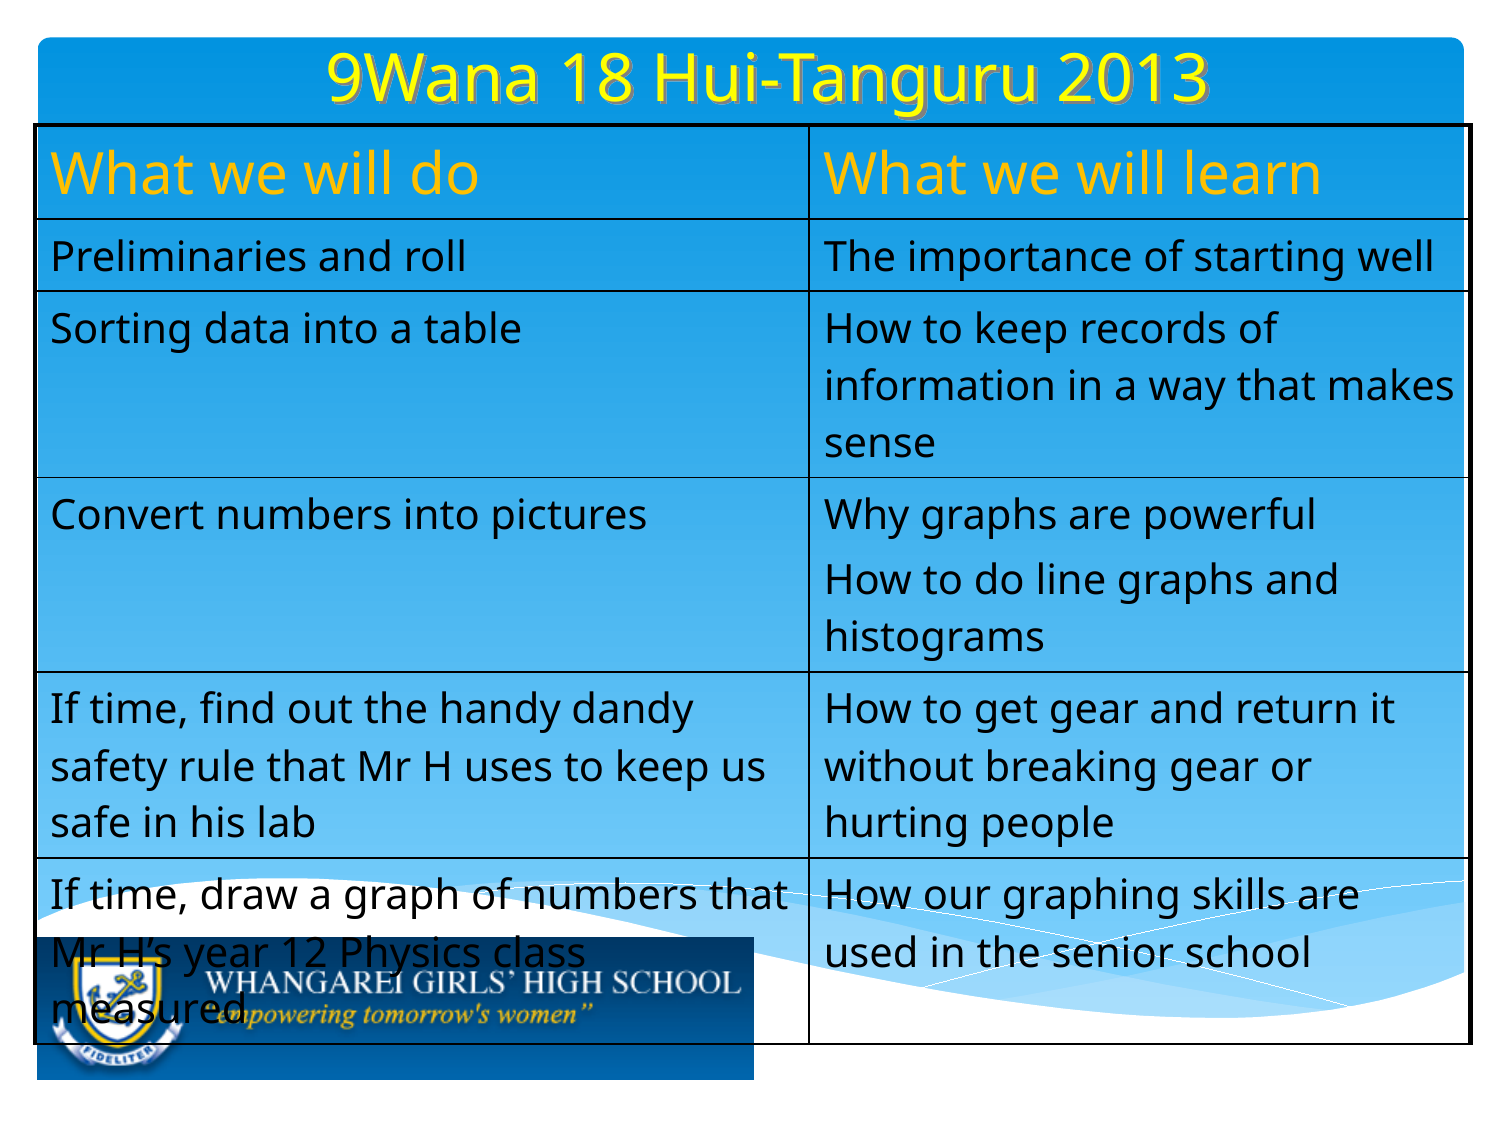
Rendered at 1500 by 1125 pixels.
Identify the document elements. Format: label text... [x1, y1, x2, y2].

table_cell If time, find out the handy dandy safety rule that Mr H uses to keep us safe in his lab [37, 673, 808, 857]
table_cell If time, draw a graph of numbers that Mr H’s year 12 Physics class measured [37, 859, 808, 1043]
table_cell Sorting data into a table [37, 292, 808, 477]
table_cell How to get gear and return it without breaking gear or hurting people [810, 673, 1468, 857]
table_cell Why graphs are powerful How to do line graphs and histograms [810, 478, 1468, 671]
text_box 9Wana 18 Hui-Tanguru 2013 [162, 24, 1375, 123]
table_cell The importance of starting well [810, 220, 1468, 290]
table_cell Preliminaries and roll [37, 220, 808, 290]
picture [37, 937, 754, 1080]
table_cell How to keep records of information in a way that makes sense [810, 292, 1468, 477]
table_header What we will do [37, 127, 808, 218]
table_cell How our graphing skills are used in the senior school [810, 859, 1468, 1043]
table_cell Convert numbers into pictures [37, 478, 808, 671]
table_header What we will learn [810, 127, 1468, 218]
